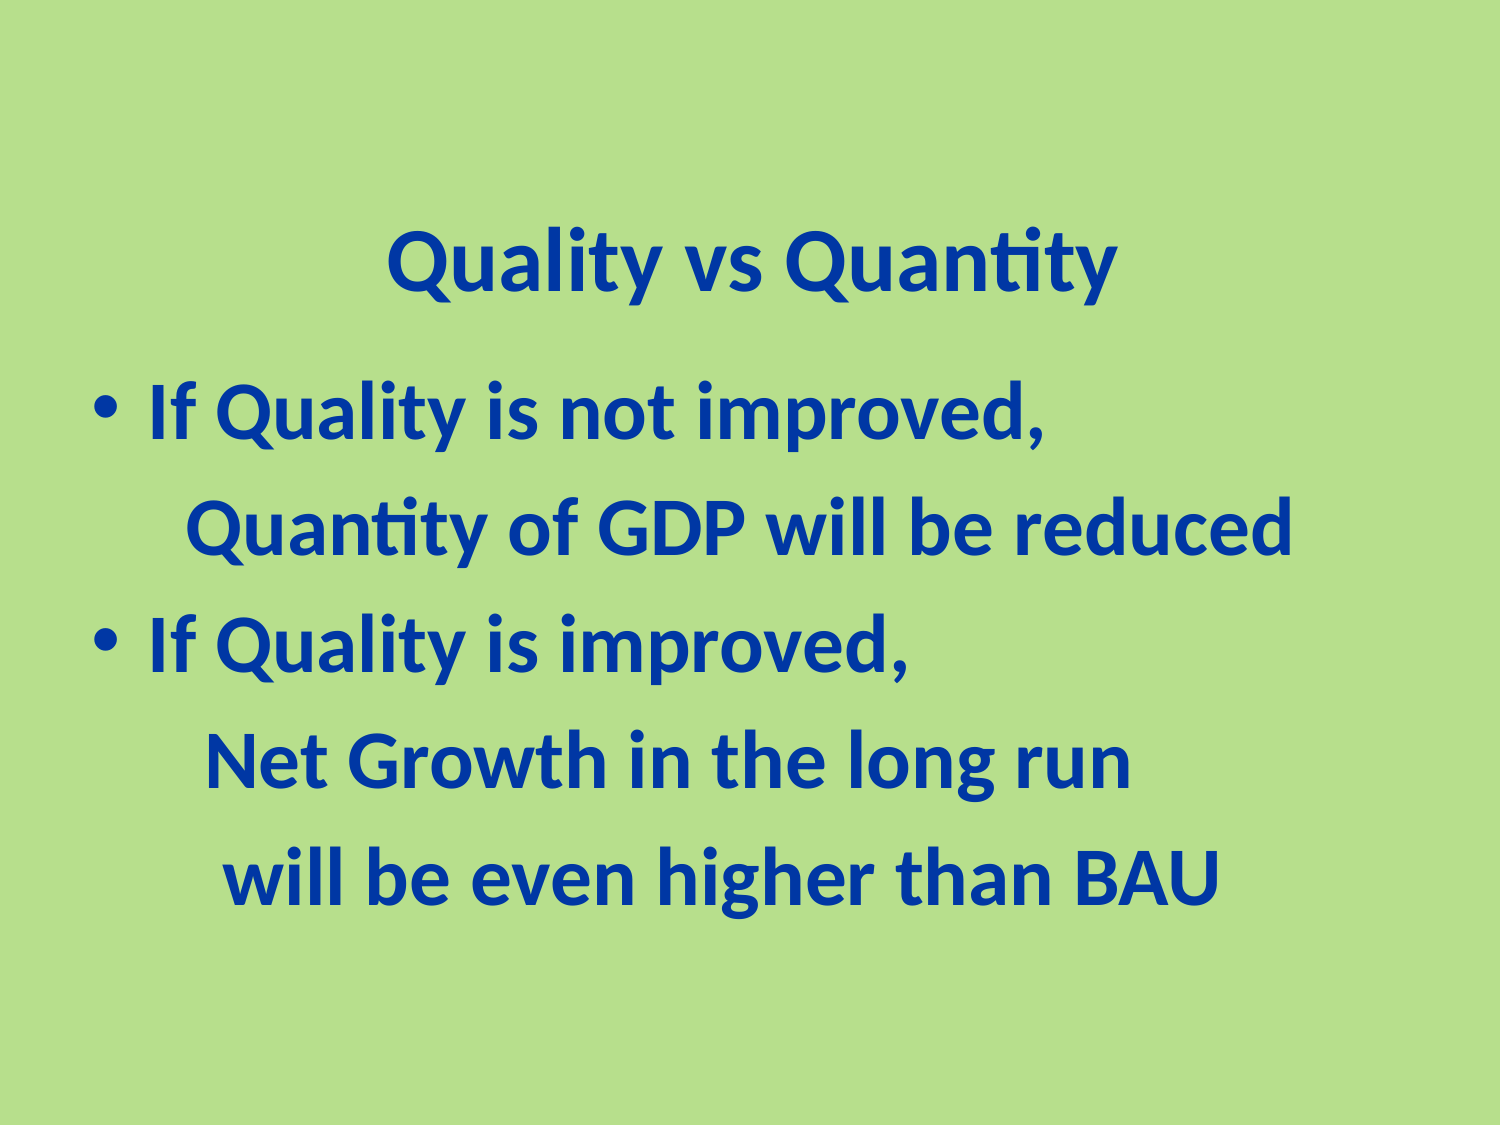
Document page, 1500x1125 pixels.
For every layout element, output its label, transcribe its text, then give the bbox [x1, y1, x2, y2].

list If Quality is not improved, Quantity of GDP will be reduced If Quality is improved, Net Growth in the long run will be even higher than BAU [76, 348, 1427, 1091]
title Quality vs Quantity [88, 160, 1439, 349]
